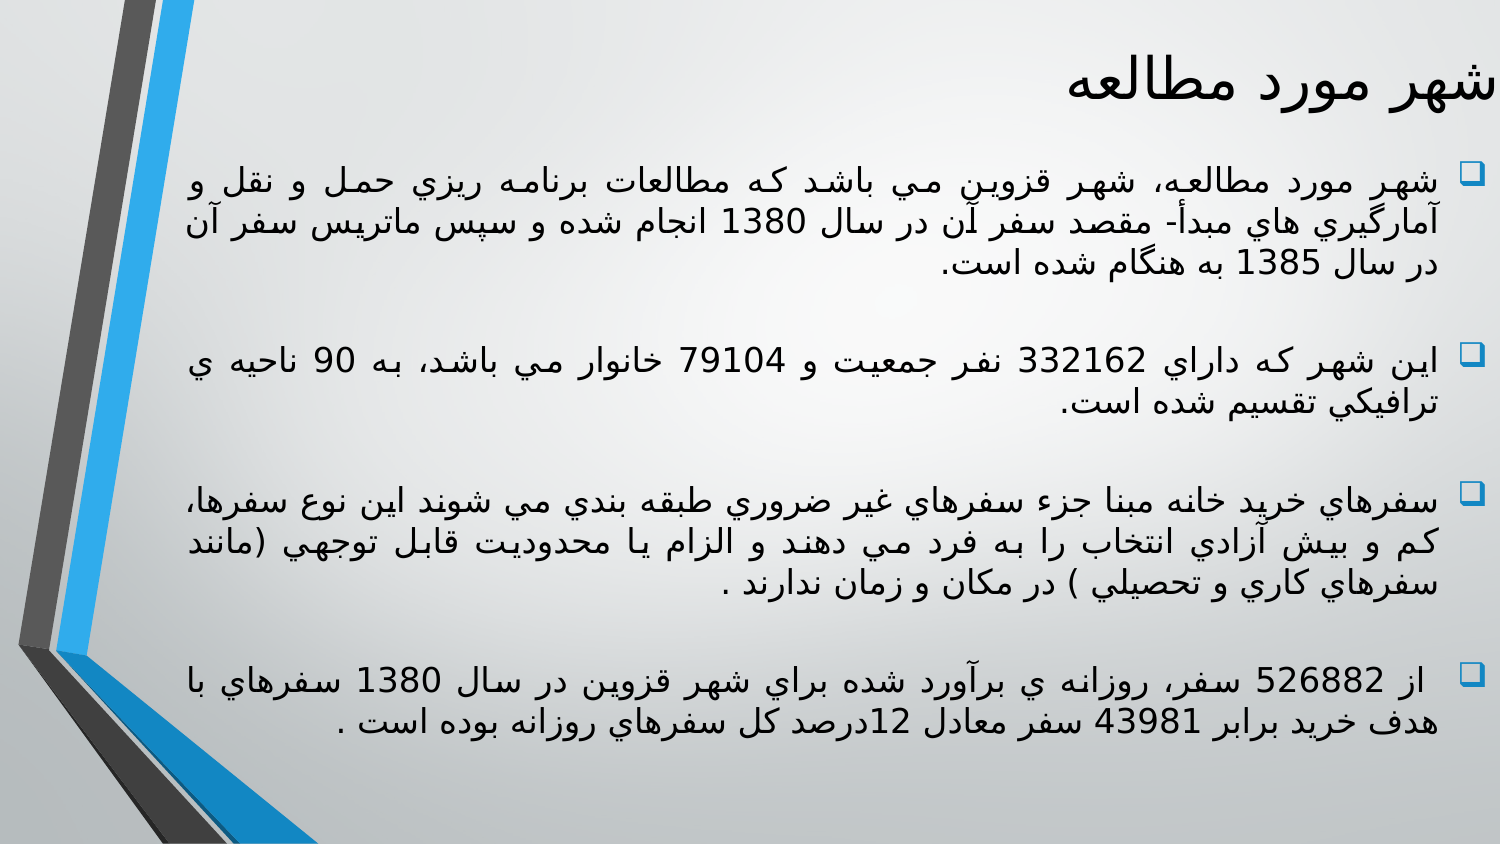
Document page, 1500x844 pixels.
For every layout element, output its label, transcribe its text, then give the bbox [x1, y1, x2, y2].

list شهر مورد مطالعه، شهر قزوين مي باشد كه مطالعات برنامه ريزي حمل و نقل و آمارگيري هاي مبدأ- مقصد سفر آن در سال 1380 انجام شده و سپس ماتريس سفر آن در سال 1385 به هنگام شده است. اين شهر كه داراي 332162 نفر جمعيت و 79104 خانوار مي باشد، به 90 ناحيه ي ترافيكي تقسيم شده است. سفرهاي خريد خانه مبنا جزء سفرهاي غير ضروري طبقه بندي مي شوند اين نوع سفرها، كم و بيش آزادي انتخاب را به فرد مي دهند و الزام يا محدوديت قابل توجهي (مانند سفرهاي كاري و تحصيلي ) در مكان و زمان ندارند . از 526882 سفر، روزانه ي برآورد شده براي شهر قزوين در سال 1380 سفرهاي با هدف خريد برابر 43981 سفر معادل 12درصد كل سفرهاي روزانه بوده است . [168, 143, 1500, 759]
title شهر مورد مطالعه [931, 0, 1500, 127]
